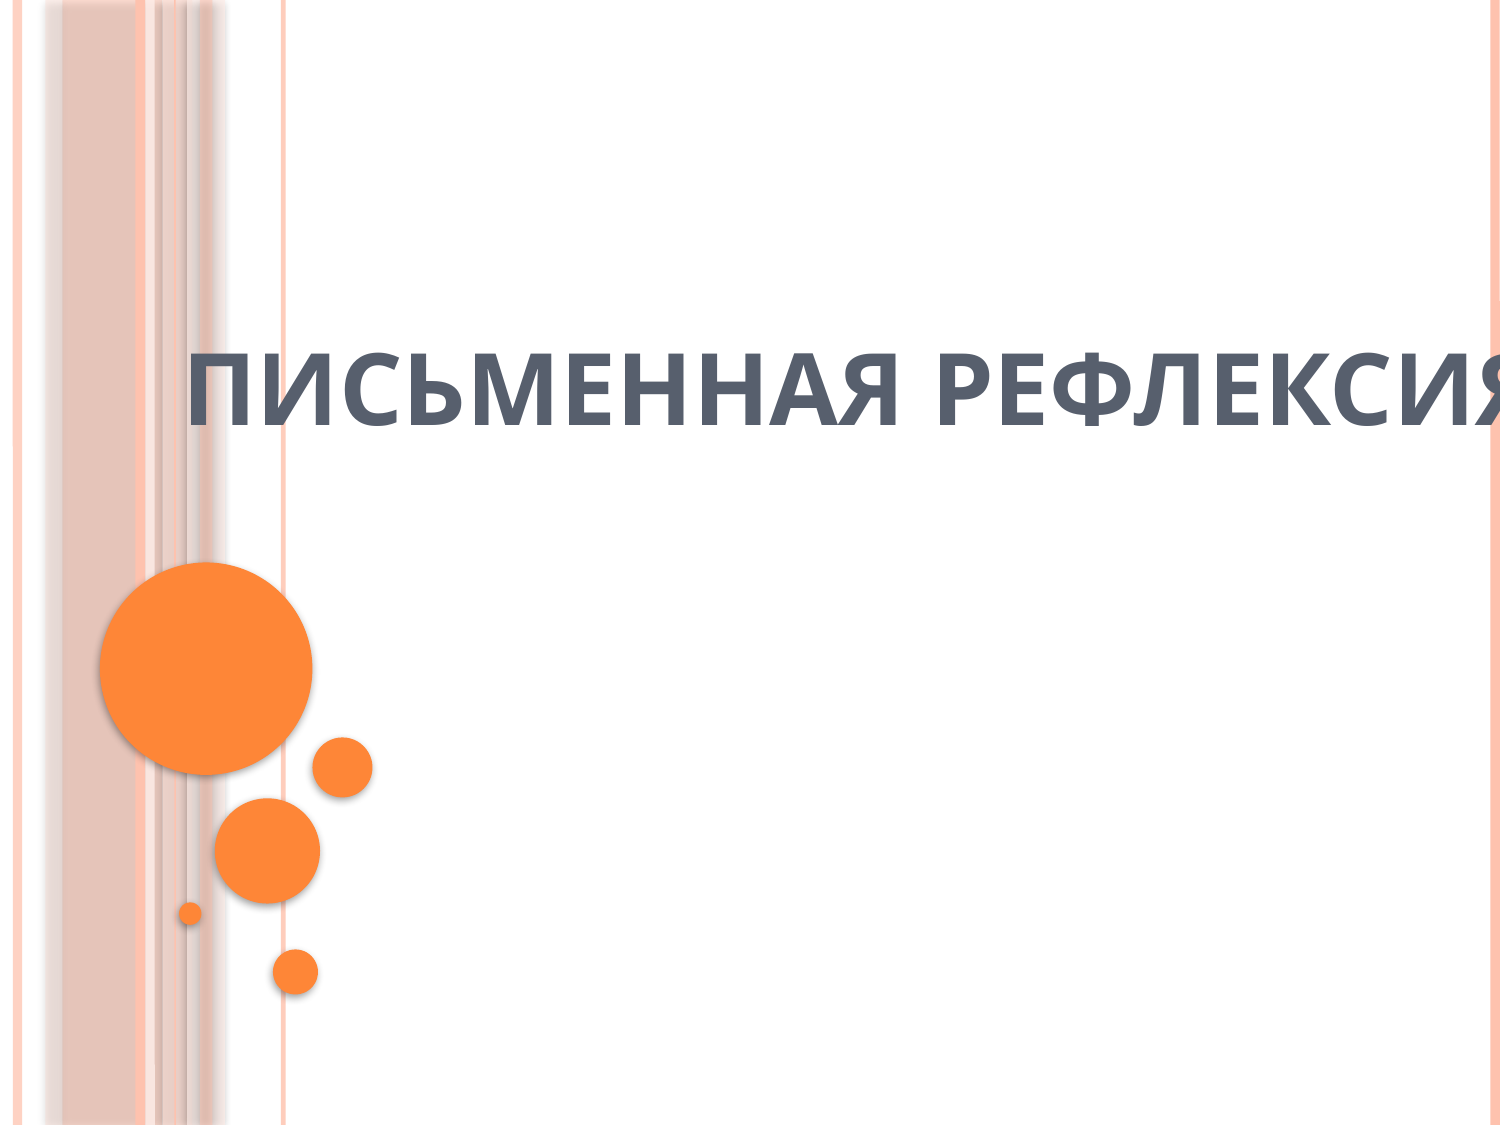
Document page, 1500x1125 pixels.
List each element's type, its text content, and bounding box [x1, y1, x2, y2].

title Письменная рефлексия [112, 75, 1500, 813]
